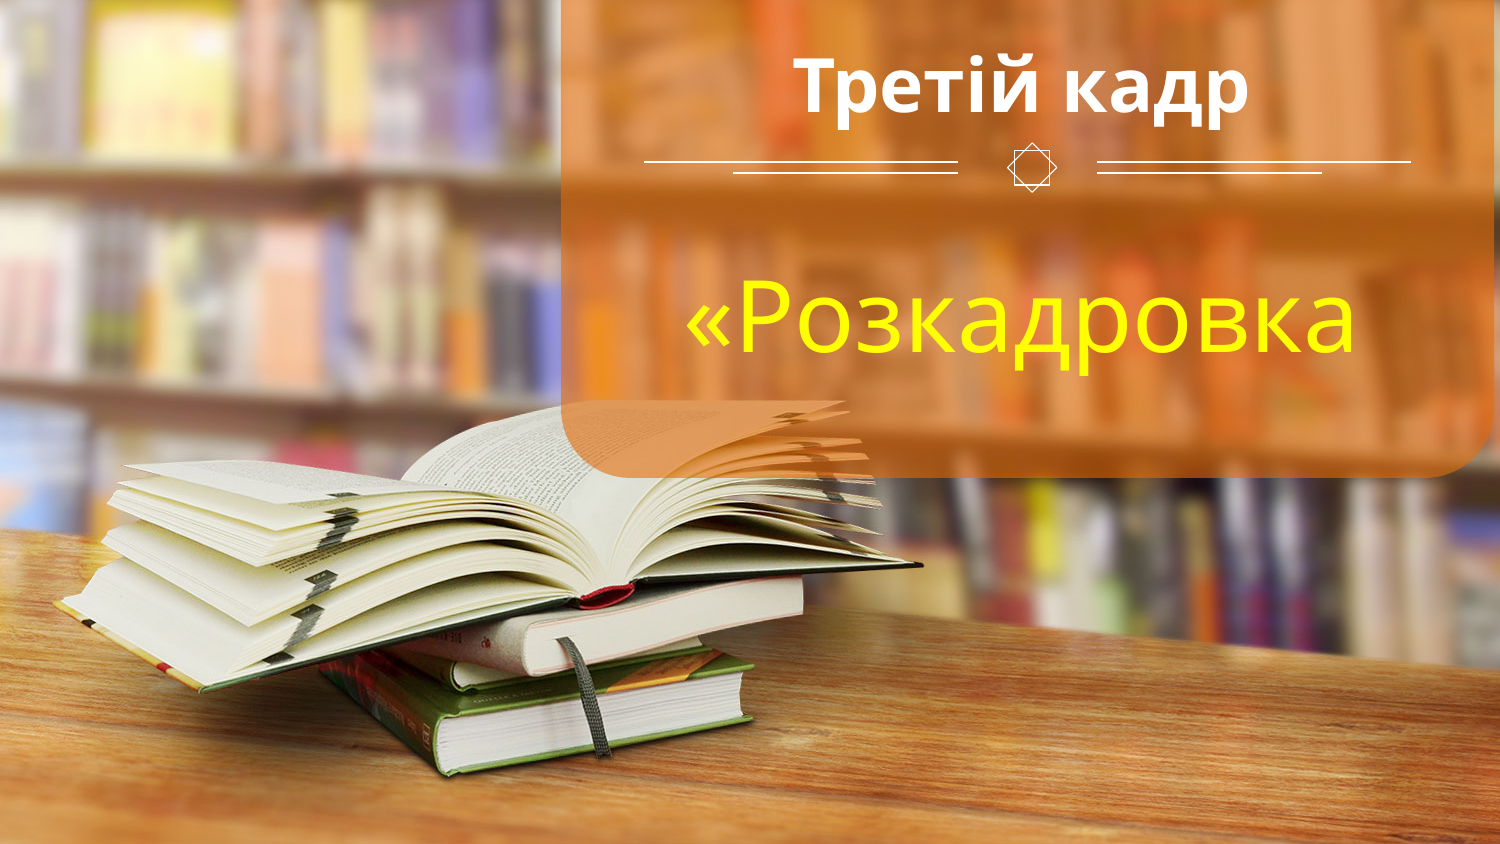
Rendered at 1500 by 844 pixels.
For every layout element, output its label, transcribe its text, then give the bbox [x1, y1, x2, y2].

text_box Третій кадр [560, 30, 1483, 136]
text_box [558, 0, 1497, 480]
text_box «Розкадровка [560, 244, 1483, 380]
picture [0, 0, 1500, 844]
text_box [643, 149, 1412, 186]
